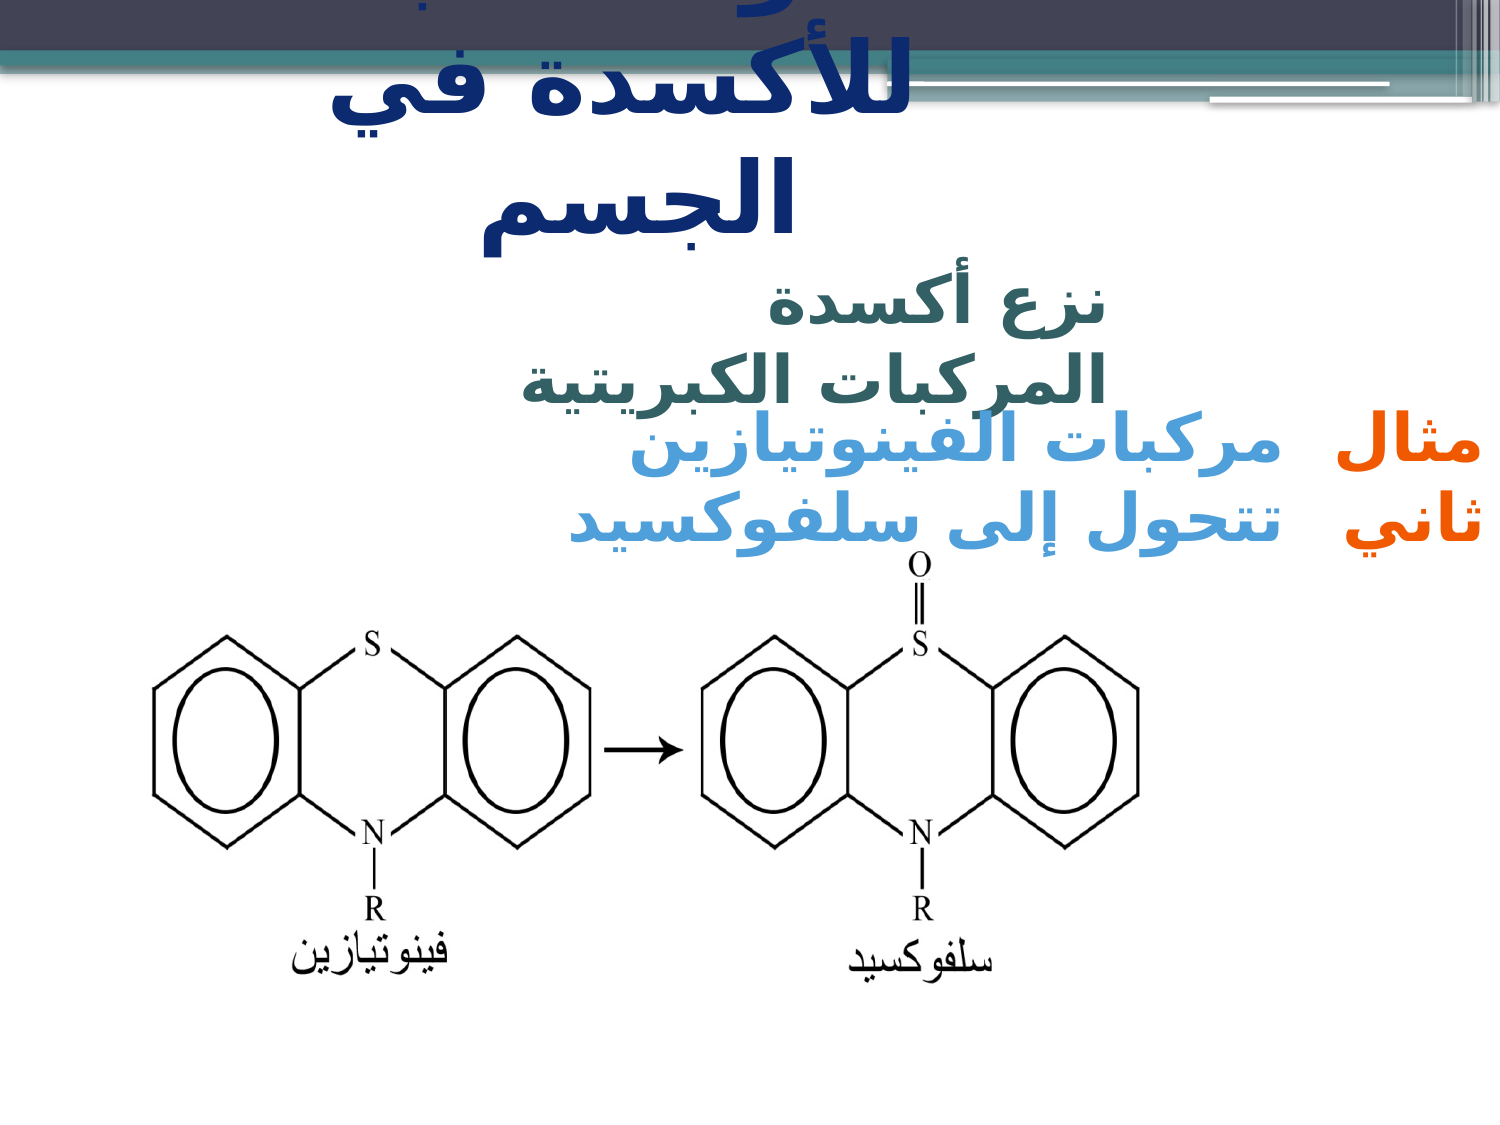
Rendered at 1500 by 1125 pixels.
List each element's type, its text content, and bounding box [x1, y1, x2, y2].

text_box المواد القابلة للأكسدة في الجسم [137, 124, 1107, 261]
text_box مركبات الفينوتيازين تتحول إلى سلفوكسيد [474, 387, 1300, 563]
picture [99, 549, 1201, 1026]
text_box مثال ثاني [1300, 387, 1500, 563]
text_box نزع أكسدة المركبات الكبريتية [487, 249, 1125, 387]
